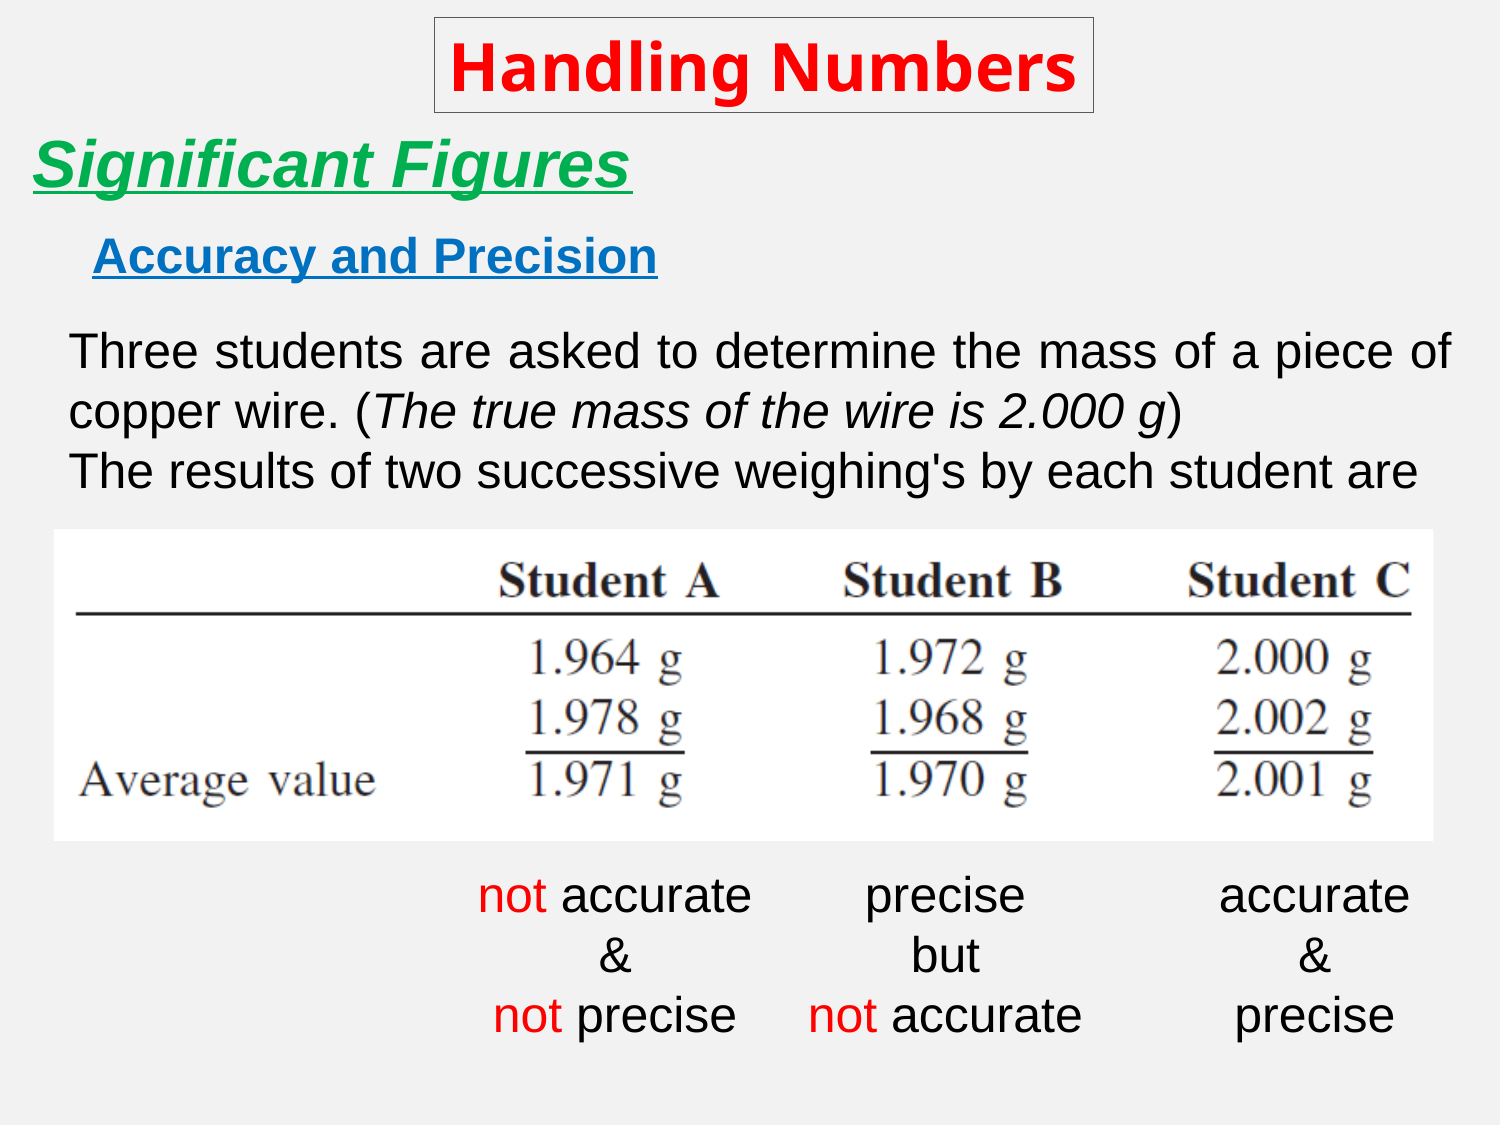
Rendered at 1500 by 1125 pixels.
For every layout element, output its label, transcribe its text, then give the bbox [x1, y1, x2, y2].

text_box accurate & precise [1204, 855, 1426, 1050]
picture [53, 529, 1434, 841]
text_box precise but not accurate [792, 855, 1098, 1050]
text_box not accurate & not precise [462, 855, 768, 1050]
text_box Three students are asked to determine the mass of a piece of copper wire. (The true mass of the wire is 2.000 g) The results of two successive weighing's by each student are [53, 311, 1468, 507]
text_box Significant Figures [18, 113, 648, 208]
text_box Handling Numbers [434, 17, 1094, 113]
text_box Accuracy and Precision [77, 215, 674, 291]
